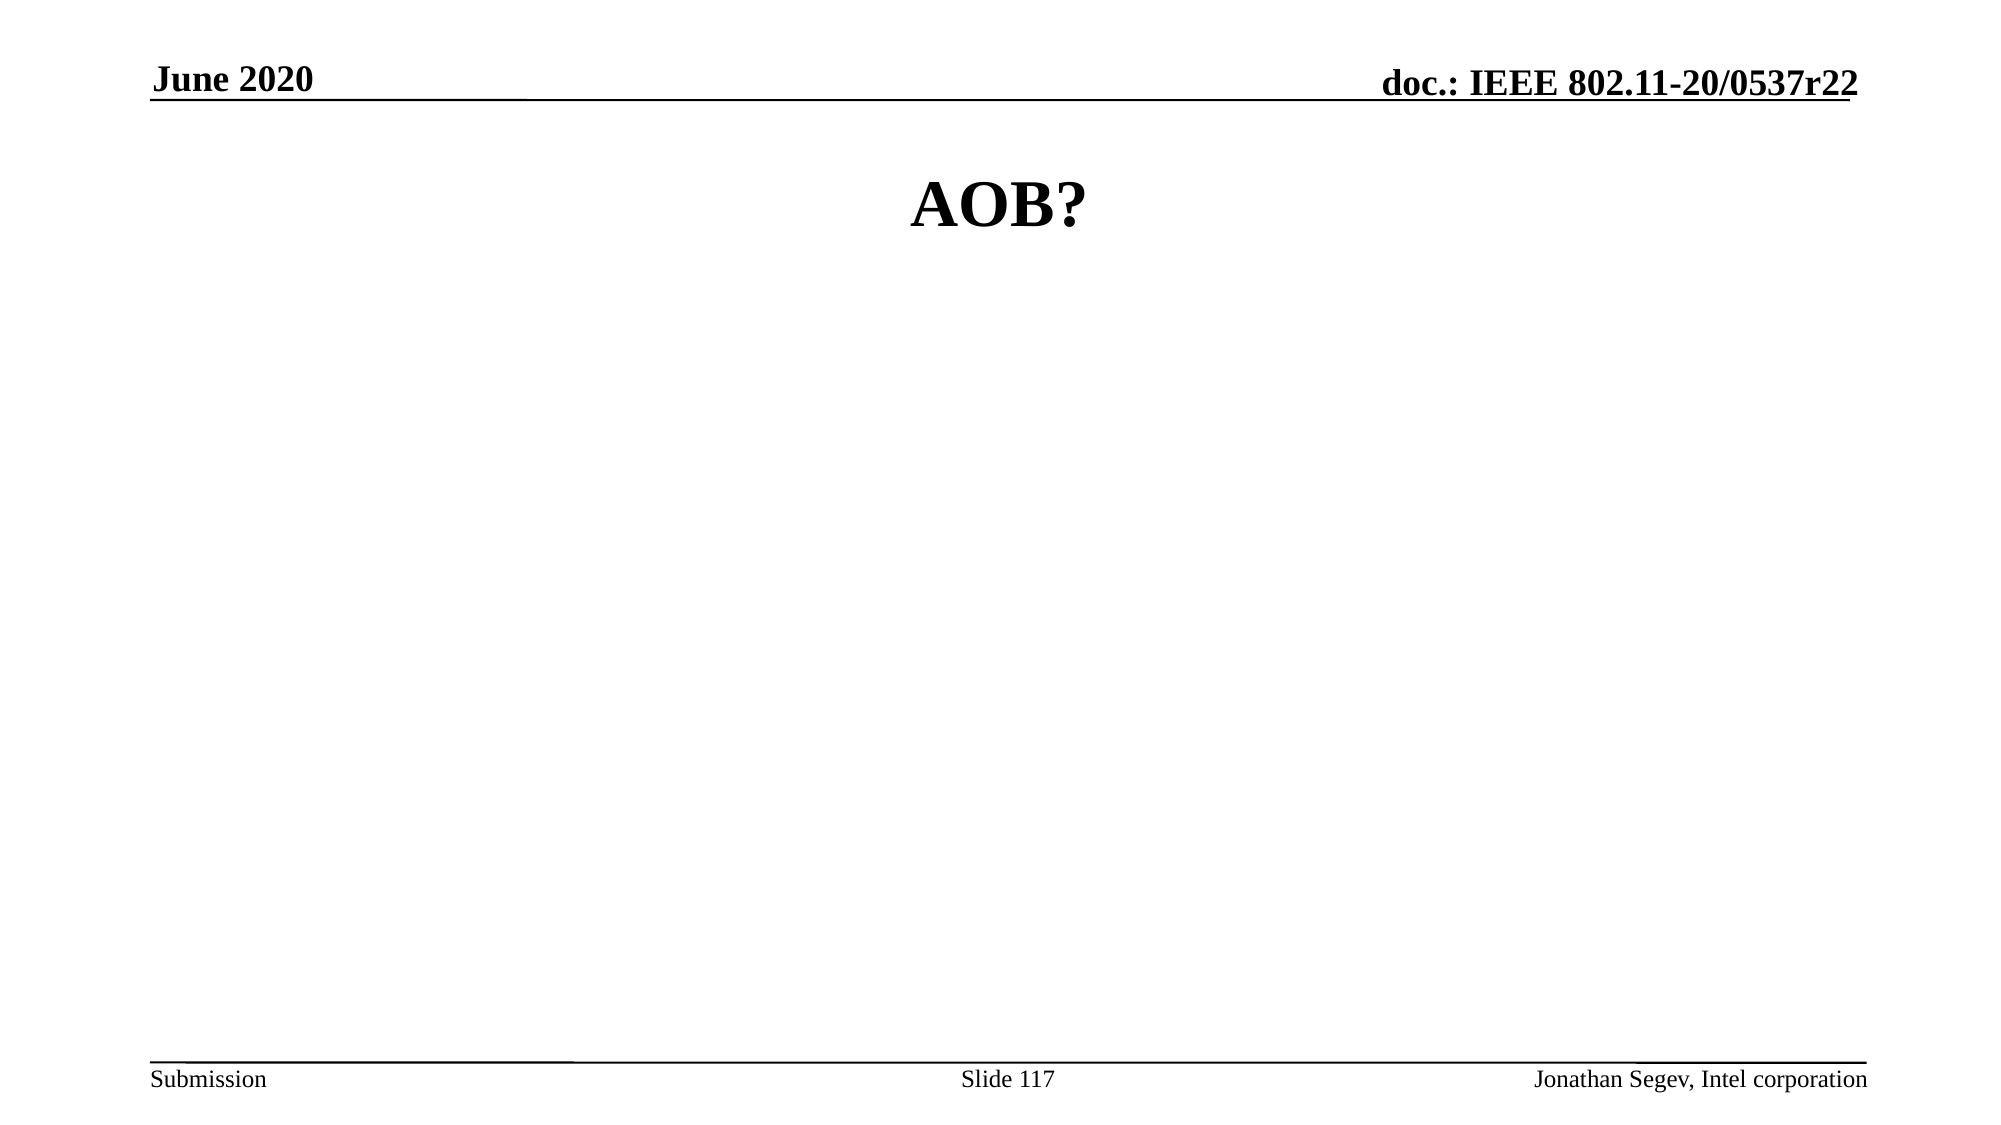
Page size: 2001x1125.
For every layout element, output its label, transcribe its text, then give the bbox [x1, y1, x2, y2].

footer Jonathan Segev, Intel corporation [1171, 1061, 1869, 1093]
title AOB? [149, 112, 1850, 288]
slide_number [152, 54, 563, 100]
slide_number Slide 117 [950, 1061, 1067, 1123]
